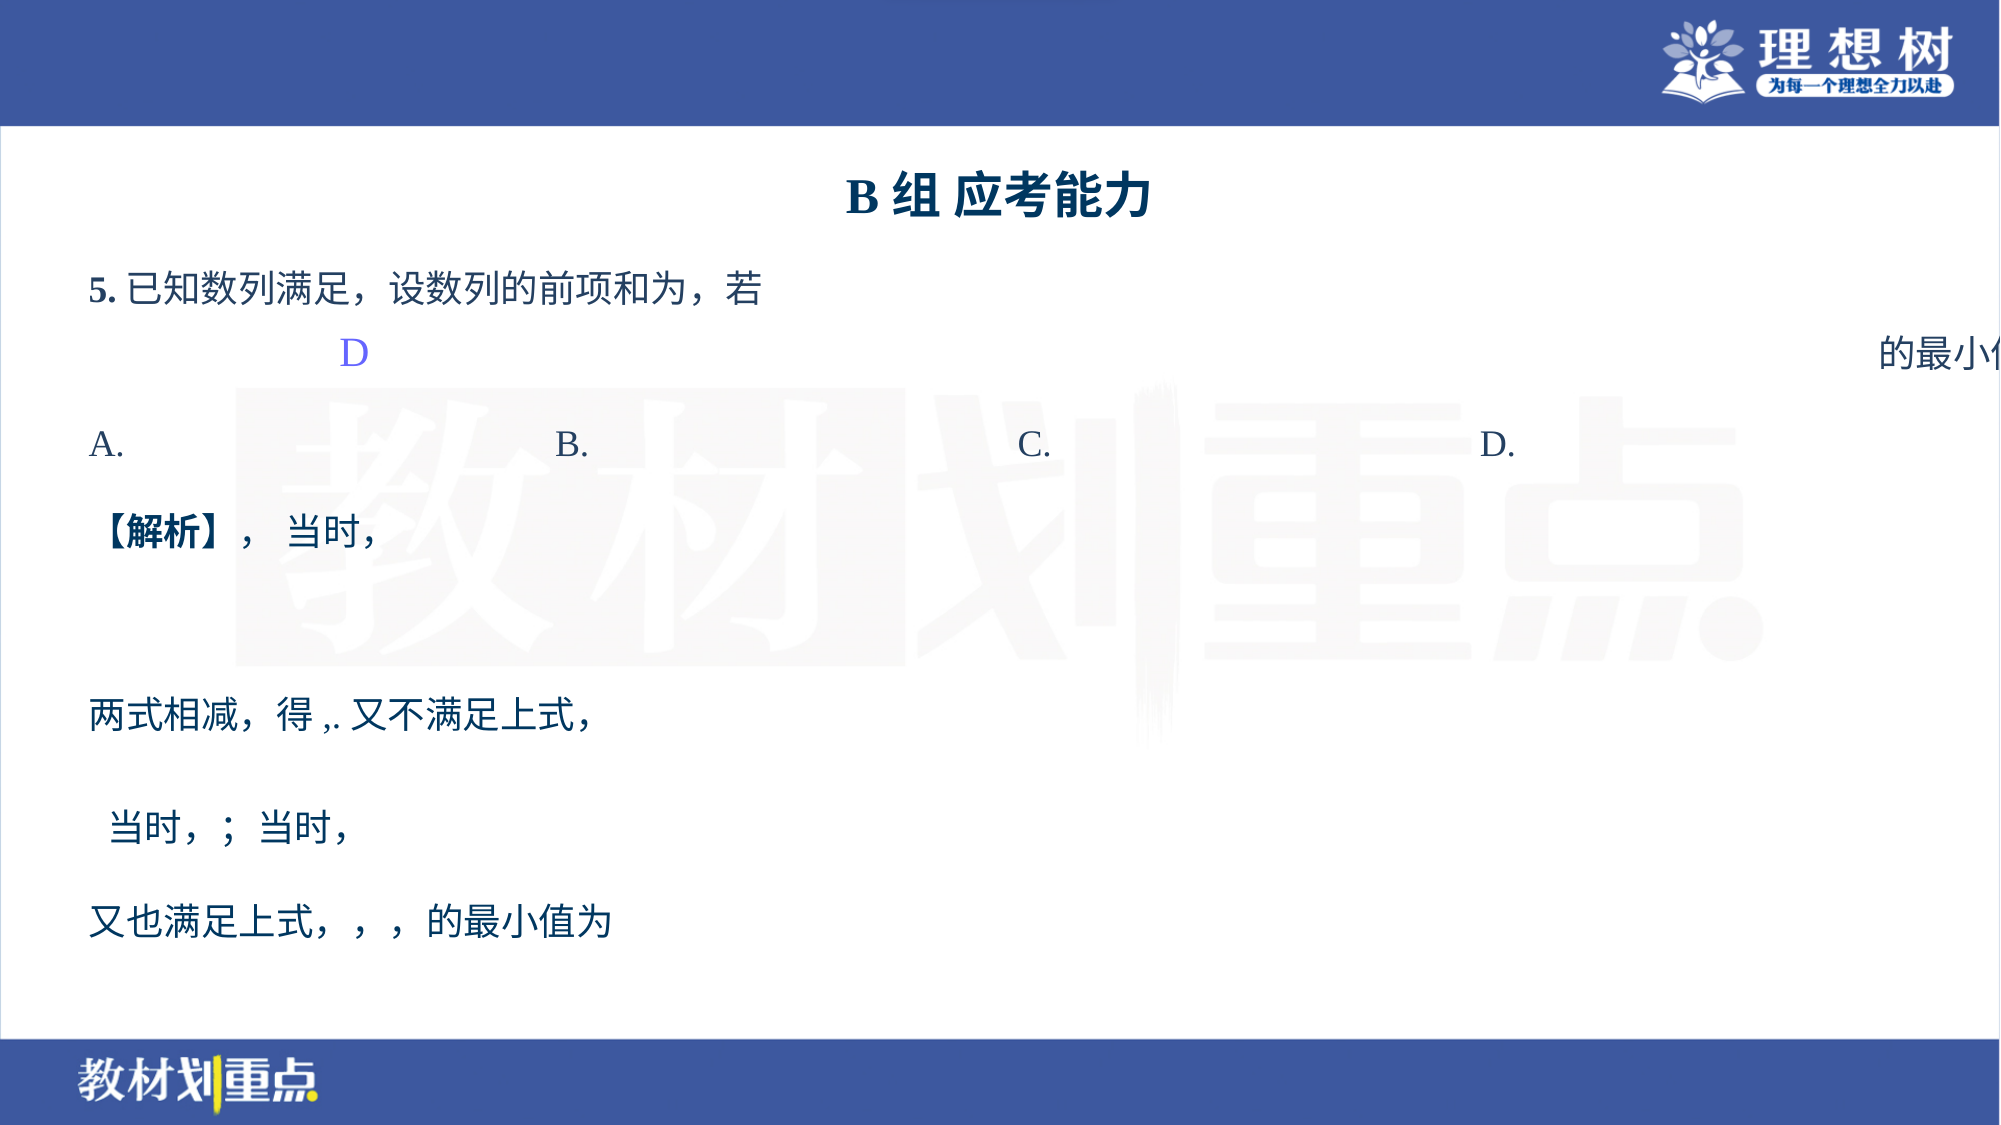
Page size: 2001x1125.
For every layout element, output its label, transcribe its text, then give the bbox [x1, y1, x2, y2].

text_box B组 应考能力 [88, 135, 1911, 283]
text_box D [324, 322, 385, 373]
picture [0, 0, 2000, 1125]
